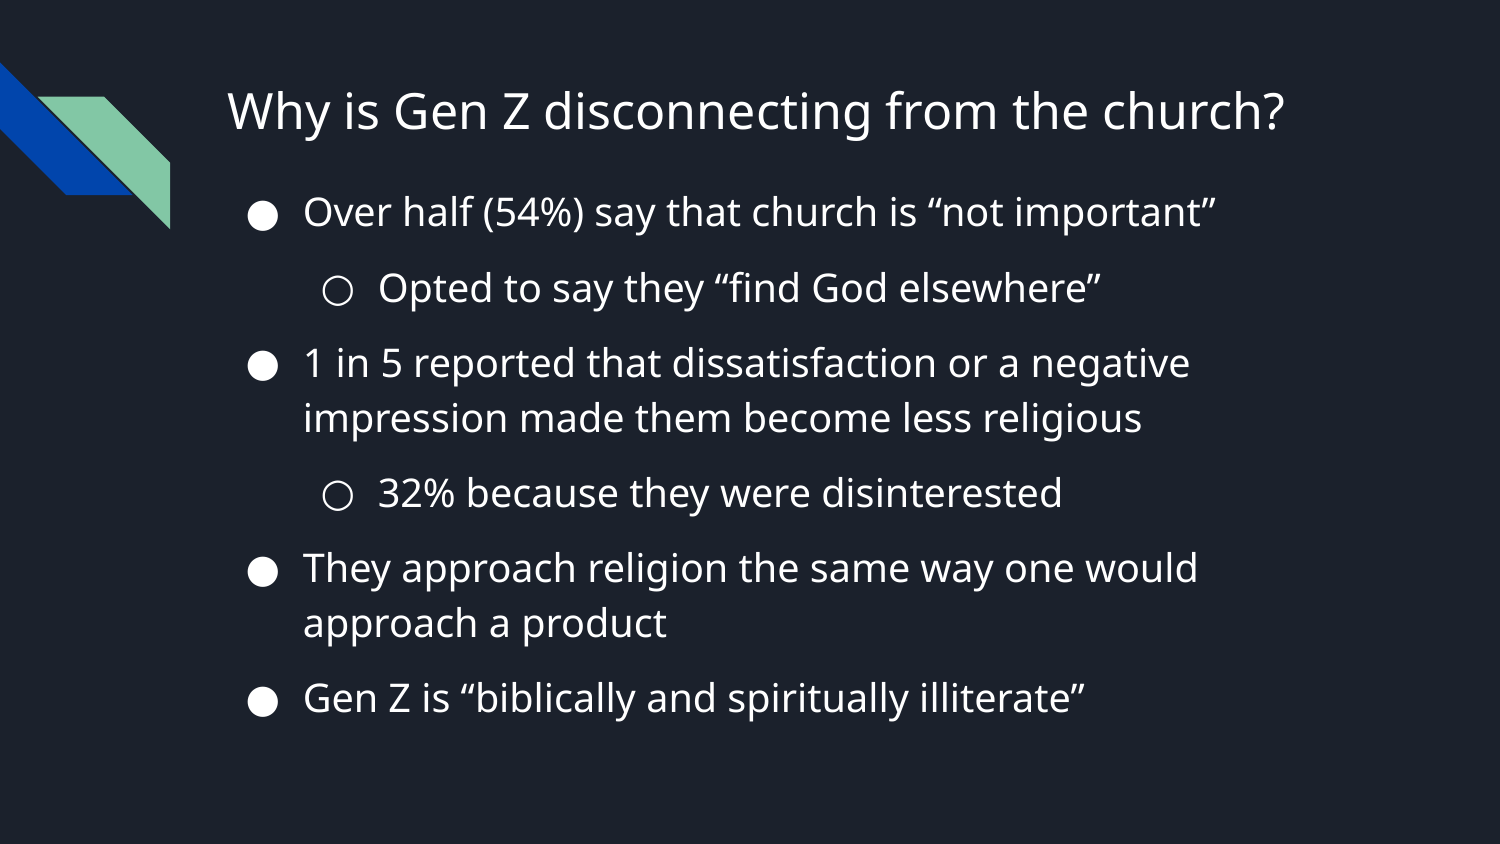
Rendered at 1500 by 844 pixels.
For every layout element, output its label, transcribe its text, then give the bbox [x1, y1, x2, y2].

title Why is Gen Z disconnecting from the church? [212, 64, 1426, 215]
list Over half (54%) say that church is “not important” Opted to say they “find God elsewhere” 1 in 5 reported that dissatisfaction or a negative impression made them become less religious 32% because they were disinterested They approach religion the same way one would approach a product Gen Z is “biblically and spiritually illiterate” [212, 164, 1368, 643]
